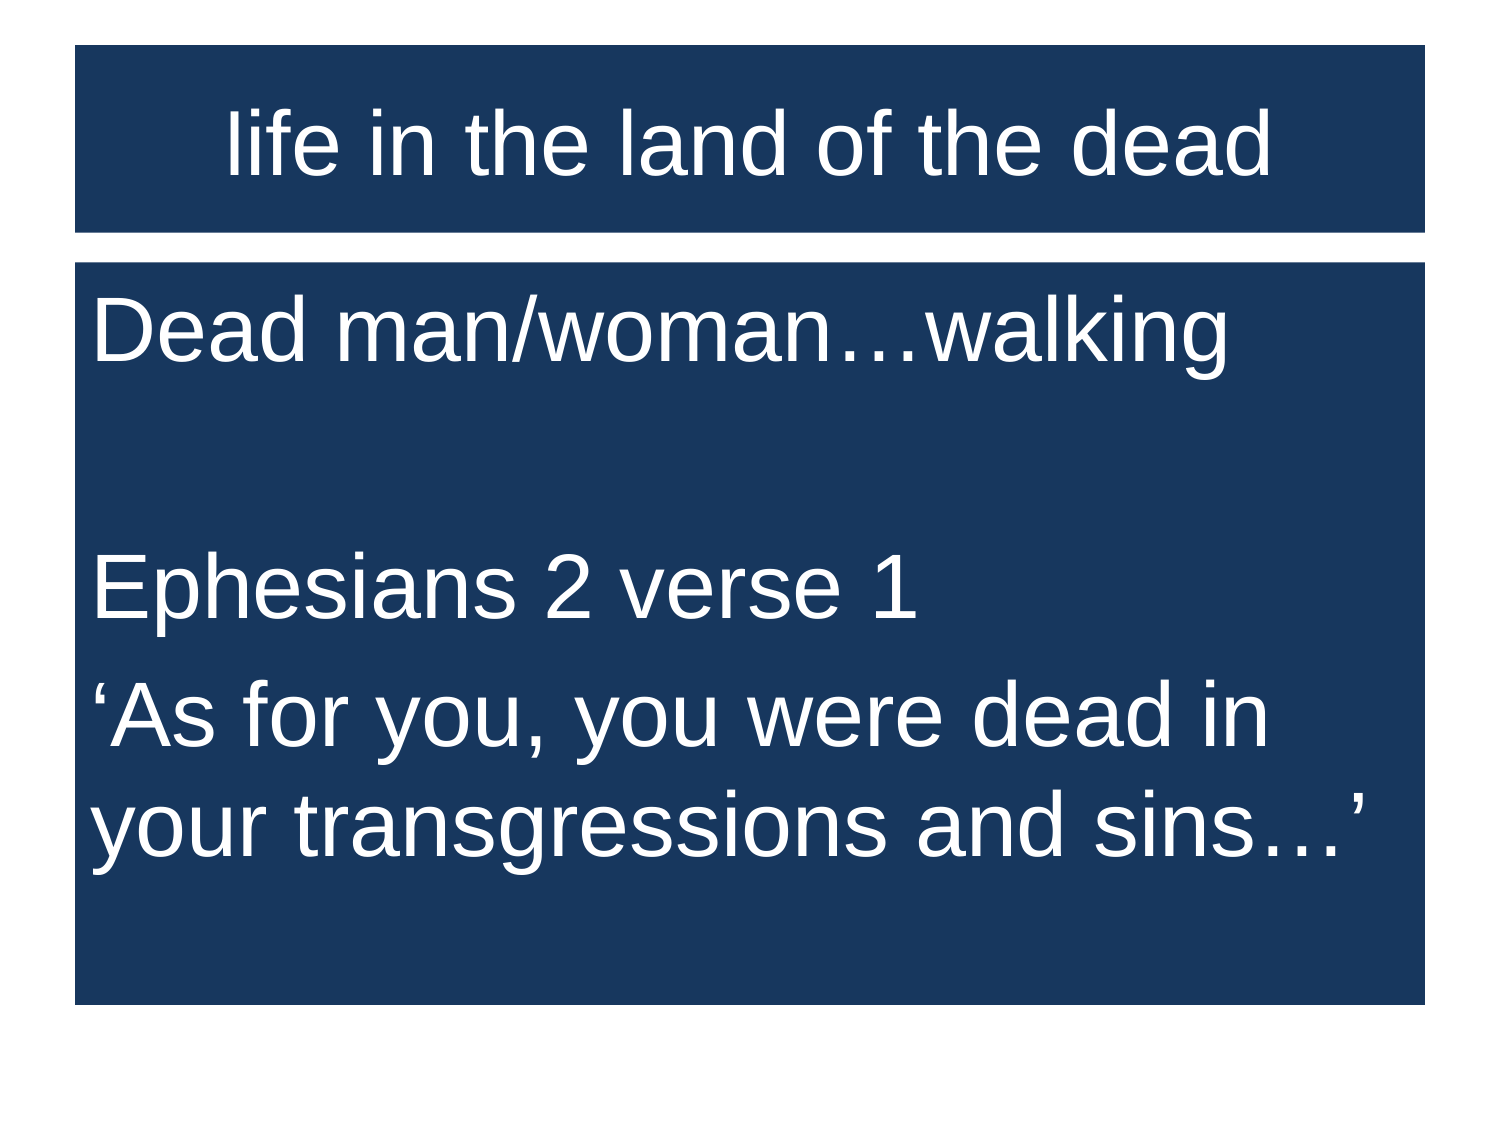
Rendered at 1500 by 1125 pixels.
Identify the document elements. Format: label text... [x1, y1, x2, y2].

list Dead man/woman…walking Ephesians 2 verse 1 ‘As for you, you were dead in your transgressions and sins…’ [75, 262, 1425, 1005]
title life in the land of the dead [75, 45, 1425, 233]
